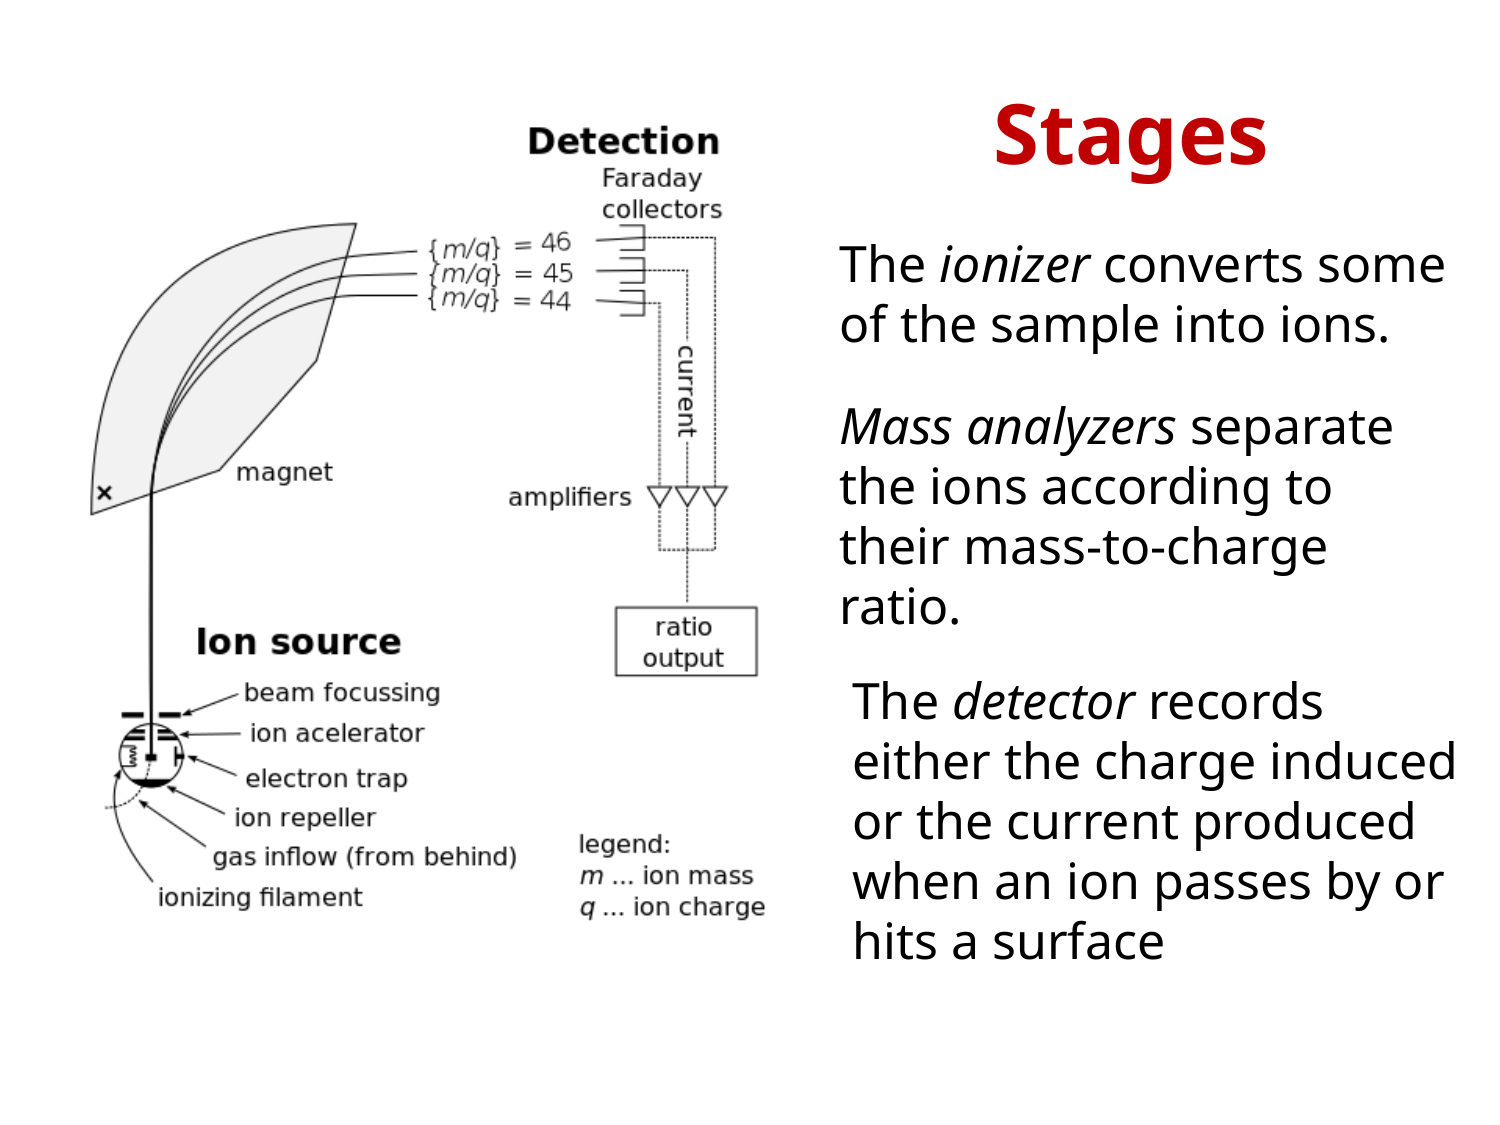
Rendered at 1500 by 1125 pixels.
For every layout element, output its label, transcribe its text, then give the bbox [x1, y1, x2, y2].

text_box The ionizer converts some of the sample into ions. [860, 224, 1475, 360]
picture [74, 112, 857, 937]
text_box Mass analyzers separate the ions according to their mass-to-charge ratio. [860, 387, 1475, 643]
title Stages [875, 37, 1388, 224]
text_box The detector records either the charge induced or the current produced when an ion passes by or hits a surface [837, 662, 1475, 978]
